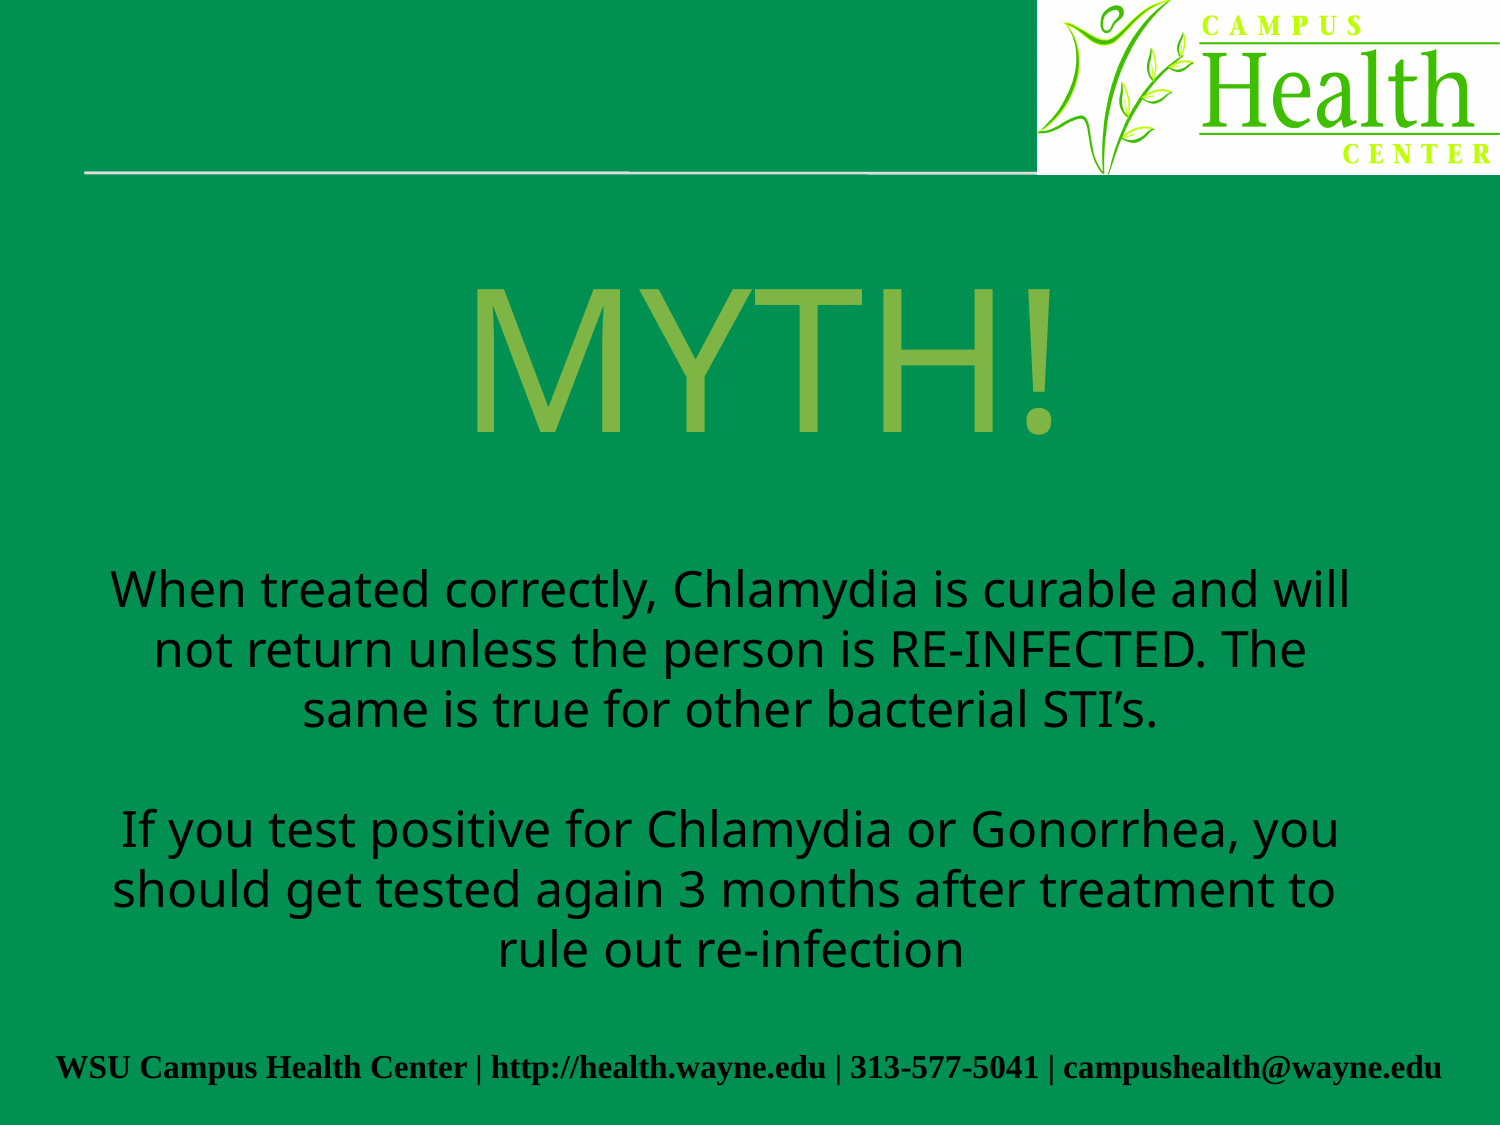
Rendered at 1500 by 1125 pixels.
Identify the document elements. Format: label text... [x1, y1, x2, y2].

footer WSU Campus Health Center | http://health.wayne.edu | 313-577-5041 | campushealth@wayne.edu [0, 1037, 1500, 1125]
list MYTH! [50, 224, 1475, 508]
picture [1037, 0, 1500, 176]
text_box When treated correctly, Chlamydia is curable and will not return unless the person is RE-INFECTED. The same is true for other bacterial STI’s. If you test positive for Chlamydia or Gonorrhea, you should get tested again 3 months after treatment to rule out re-infection [75, 549, 1388, 985]
